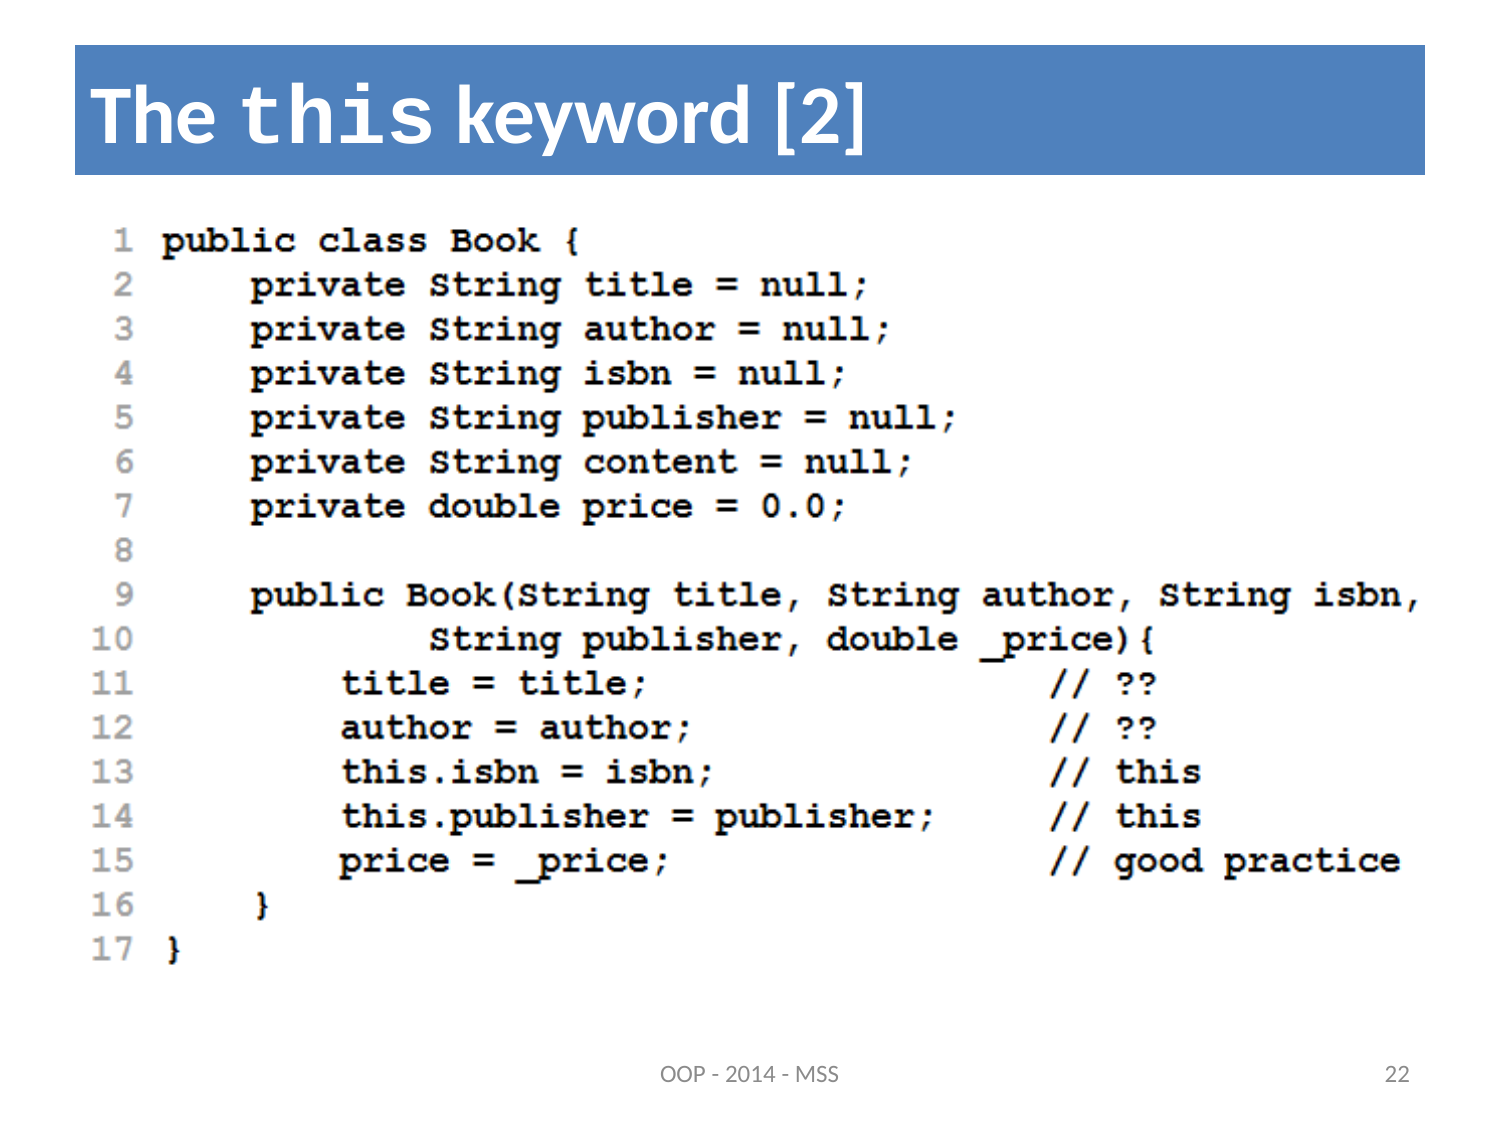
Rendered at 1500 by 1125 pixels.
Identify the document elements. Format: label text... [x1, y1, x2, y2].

picture [74, 224, 1421, 976]
slide_number 22 [1074, 1042, 1425, 1103]
title The this keyword [2] [75, 45, 1425, 175]
footer OOP - 2014 - MSS [512, 1042, 988, 1103]
